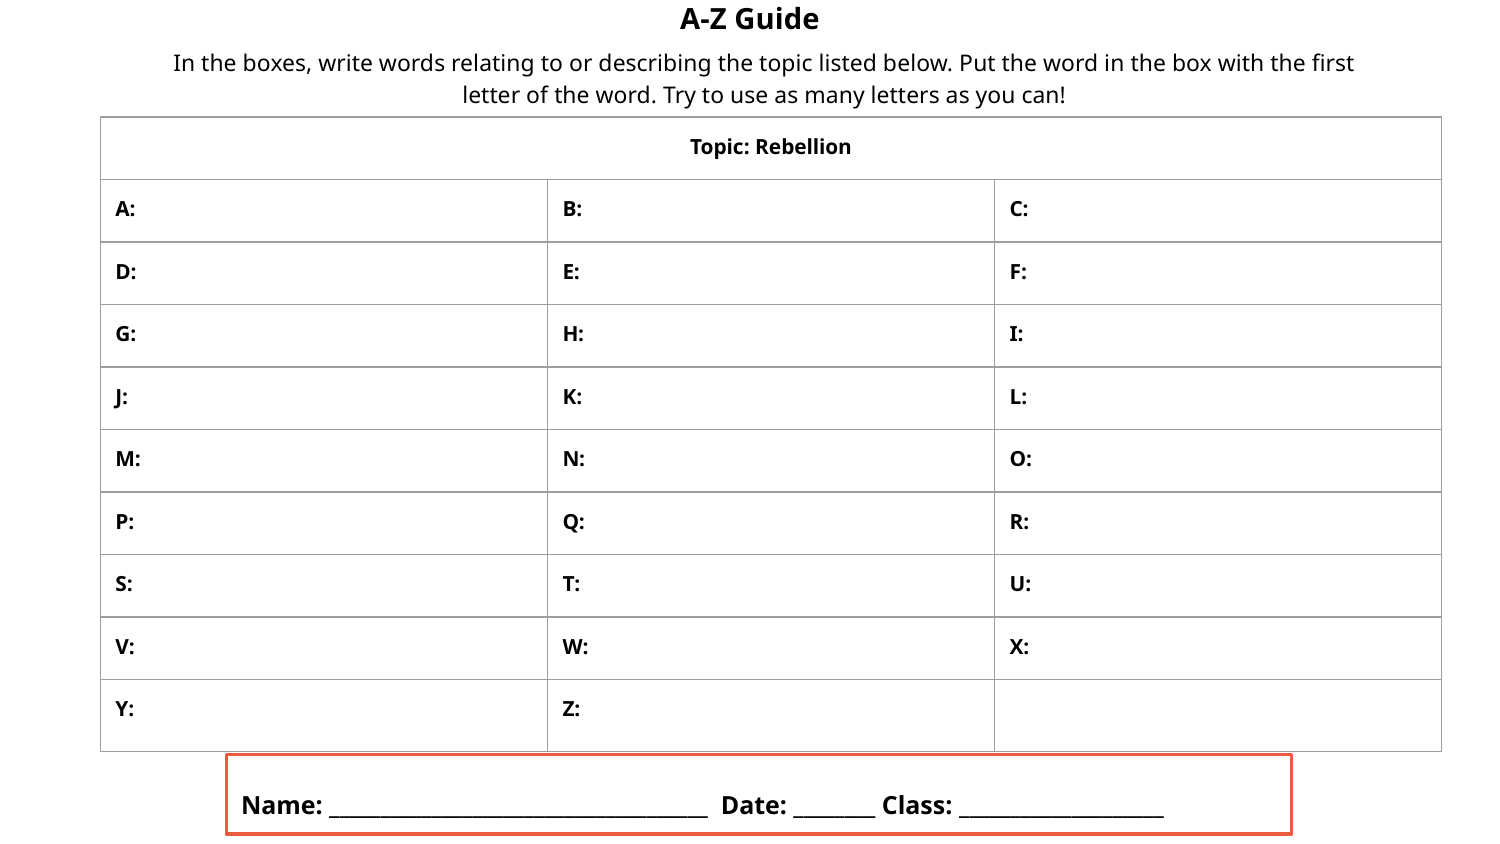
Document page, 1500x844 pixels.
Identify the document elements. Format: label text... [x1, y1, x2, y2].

table_cell R: [995, 493, 1441, 554]
table_cell E: [548, 243, 994, 304]
table_cell S: [101, 555, 547, 616]
table_cell U: [995, 555, 1441, 616]
table_cell M: [101, 430, 547, 491]
text_box Name: _____________________________________ Date: ________ Class: ____________________ [226, 754, 1292, 834]
table_cell Q: [548, 493, 994, 554]
table_header Topic: Rebellion [101, 118, 1441, 179]
table_cell C: [995, 180, 1441, 241]
table_cell H: [548, 305, 994, 366]
table_cell O: [995, 430, 1441, 491]
table_cell D: [101, 243, 547, 304]
table_cell G: [101, 305, 547, 366]
table_cell P: [101, 493, 547, 554]
text_box In the boxes, write words relating to or describing the topic listed below. Put the word in the box with the first letter of the word. Try to use as many letters as you can! [129, 34, 1400, 116]
table_cell Z: [548, 680, 994, 751]
table_cell I: [995, 305, 1441, 366]
table_cell T: [548, 555, 994, 616]
table_cell K: [548, 368, 994, 429]
table_cell N: [548, 430, 994, 491]
table_cell B: [548, 180, 994, 241]
table_cell L: [995, 368, 1441, 429]
table_cell V: [101, 618, 547, 679]
table_cell F: [995, 243, 1441, 304]
table_cell J: [101, 368, 547, 429]
table_cell [995, 680, 1441, 751]
table_cell W: [548, 618, 994, 679]
table_cell Y: [101, 680, 547, 751]
list A-Z Guide [639, 0, 861, 34]
table_cell X: [995, 618, 1441, 679]
table_cell A: [101, 180, 547, 241]
